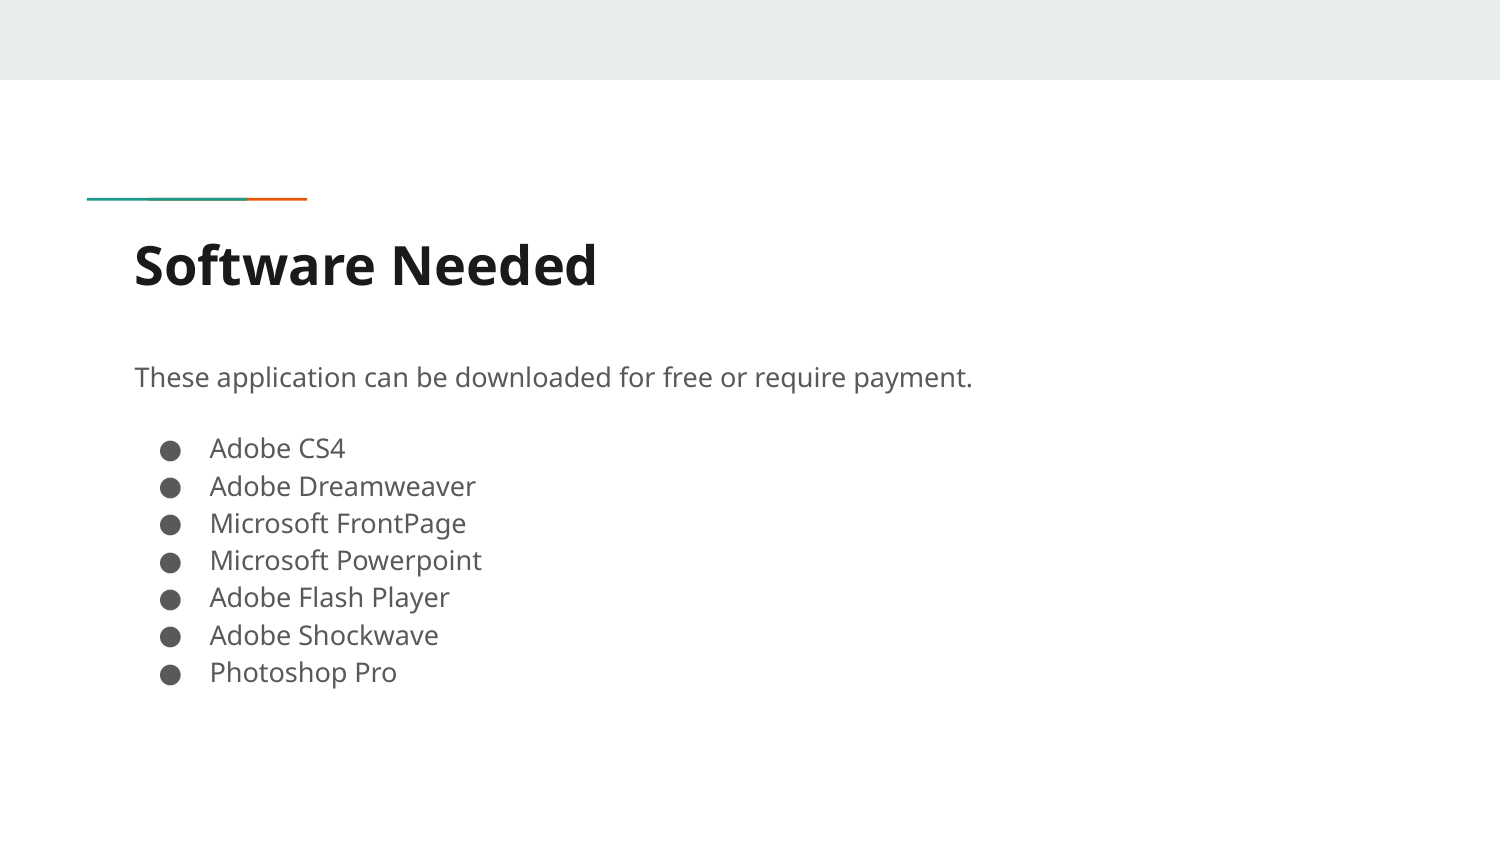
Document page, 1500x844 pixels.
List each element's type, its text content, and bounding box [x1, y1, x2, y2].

title Software Needed [119, 216, 1381, 305]
list These application can be downloaded for free or require payment. Adobe CS4 Adobe Dreamweaver Microsoft FrontPage Microsoft Powerpoint Adobe Flash Player Adobe Shockwave Photoshop Pro [119, 341, 1381, 712]
